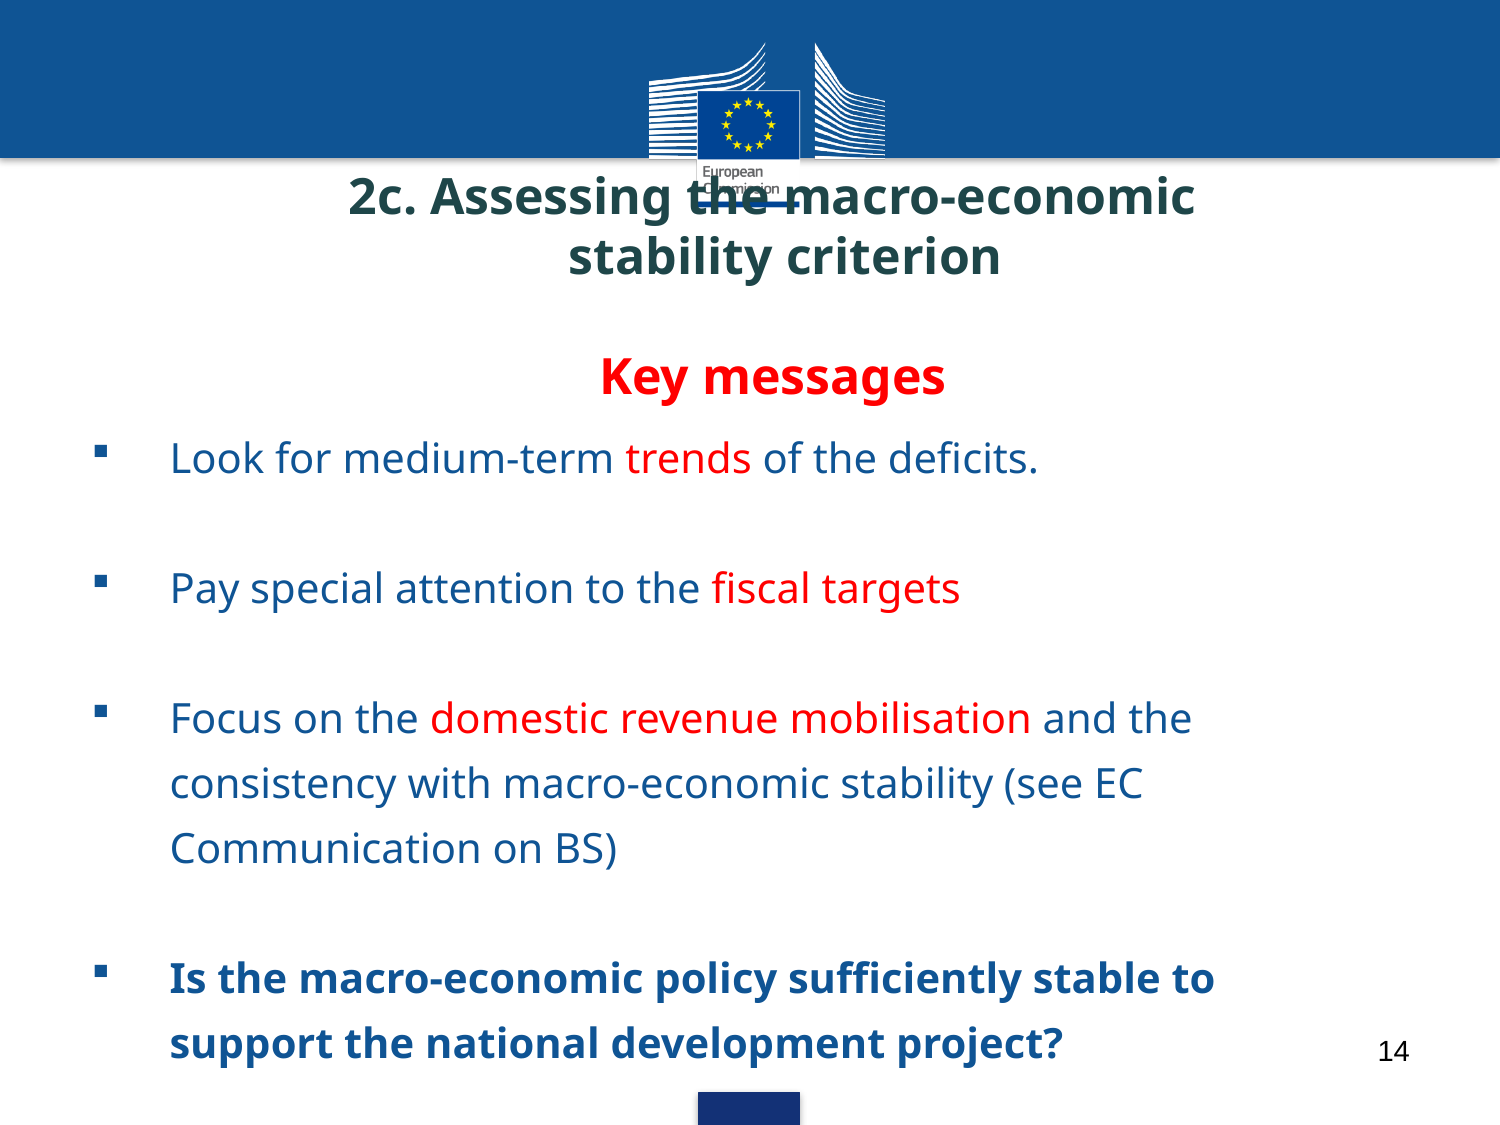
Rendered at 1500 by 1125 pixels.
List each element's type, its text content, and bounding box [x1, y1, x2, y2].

title 2c. Assessing the macro-economic stability criterion Key messages [0, 255, 1500, 374]
slide_number 14 [1400, 1024, 1426, 1103]
picture [649, 42, 885, 208]
text_box Look for medium-term trends of the deficits. Pay special attention to the fiscal targets Focus on the domestic revenue mobilisation and the consistency with macro-economic stability (see EC Communication on BS) Is the macro-economic policy sufficiently stable to support the national development project? [76, 408, 1400, 1125]
list [29, 337, 1380, 977]
